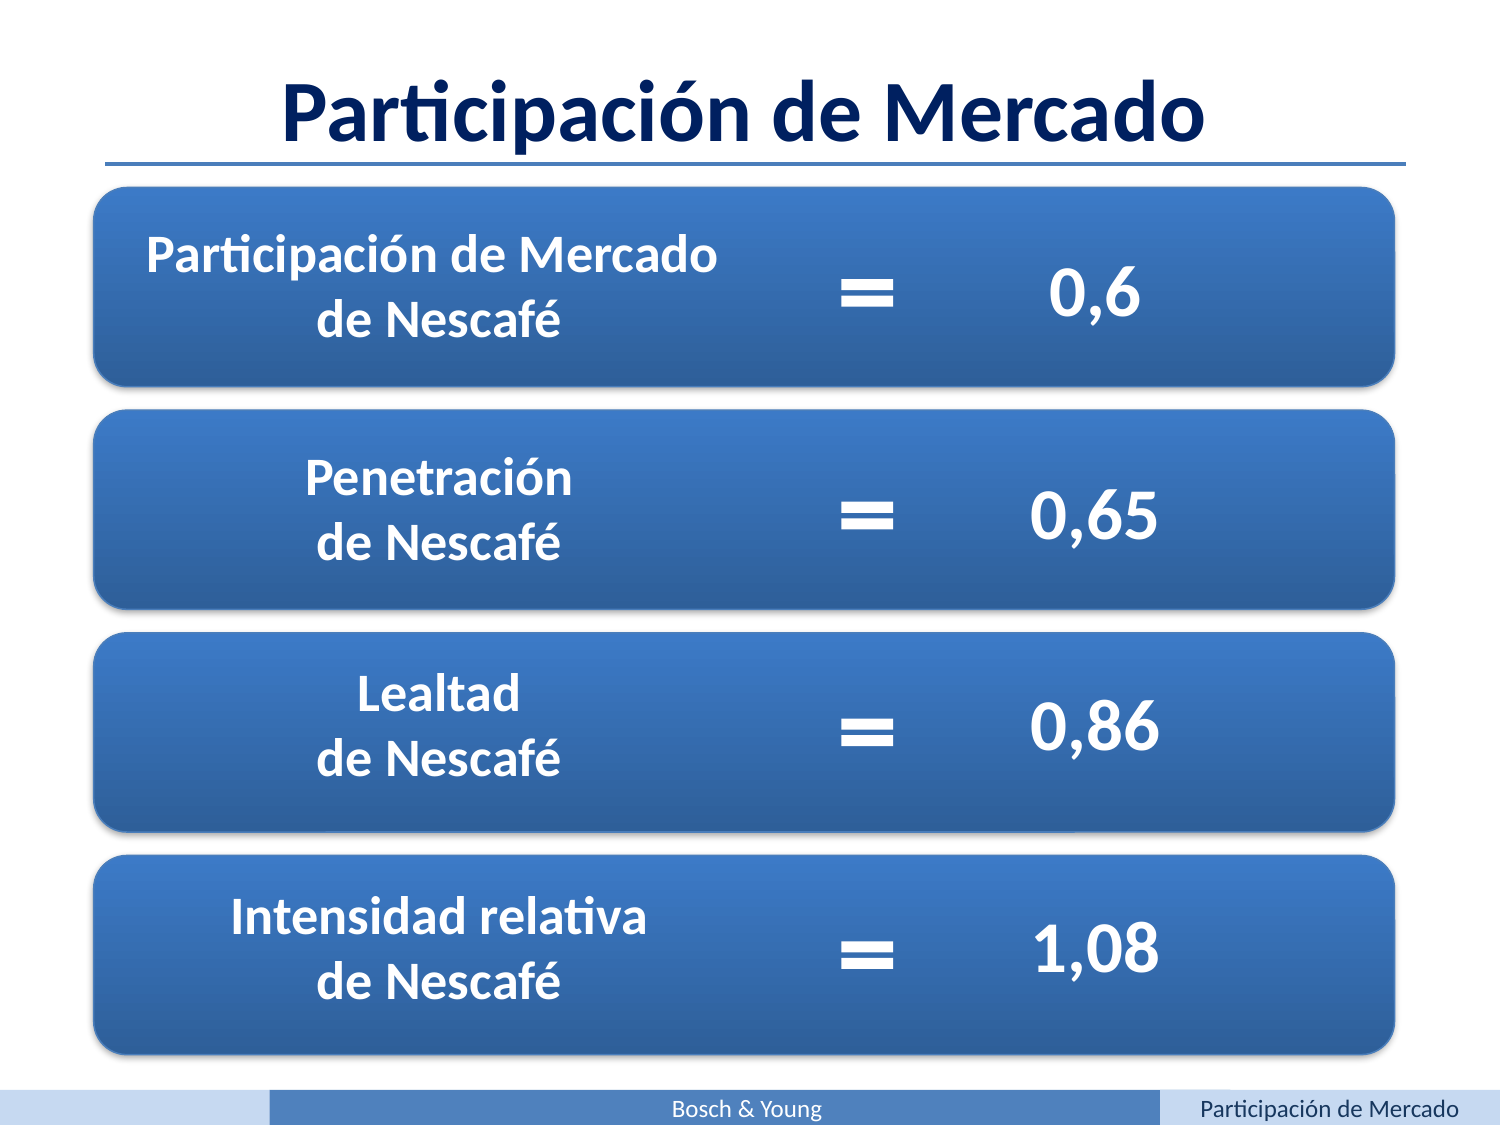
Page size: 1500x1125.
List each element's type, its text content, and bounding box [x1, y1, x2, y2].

text_box Bosch & Young [272, 1088, 1158, 1125]
text_box [92, 854, 1396, 1056]
text_box Lealtad de Nescafé [128, 650, 750, 796]
text_box [839, 733, 895, 748]
text_box [839, 939, 895, 954]
text_box Intensidad relativa de Nescafé [128, 873, 750, 1018]
text_box 1,08 [831, 892, 1360, 995]
text_box [92, 186, 1396, 388]
text_box 0,86 [831, 669, 1360, 773]
text_box [0, 1088, 272, 1125]
text_box [92, 409, 1396, 611]
text_box Participación de Mercado [58, 46, 1430, 167]
text_box [839, 717, 895, 732]
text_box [128, 210, 1301, 358]
text_box Participación de Mercado [1158, 1088, 1500, 1125]
text_box [839, 956, 895, 971]
text_box [92, 632, 1396, 833]
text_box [128, 433, 1360, 581]
